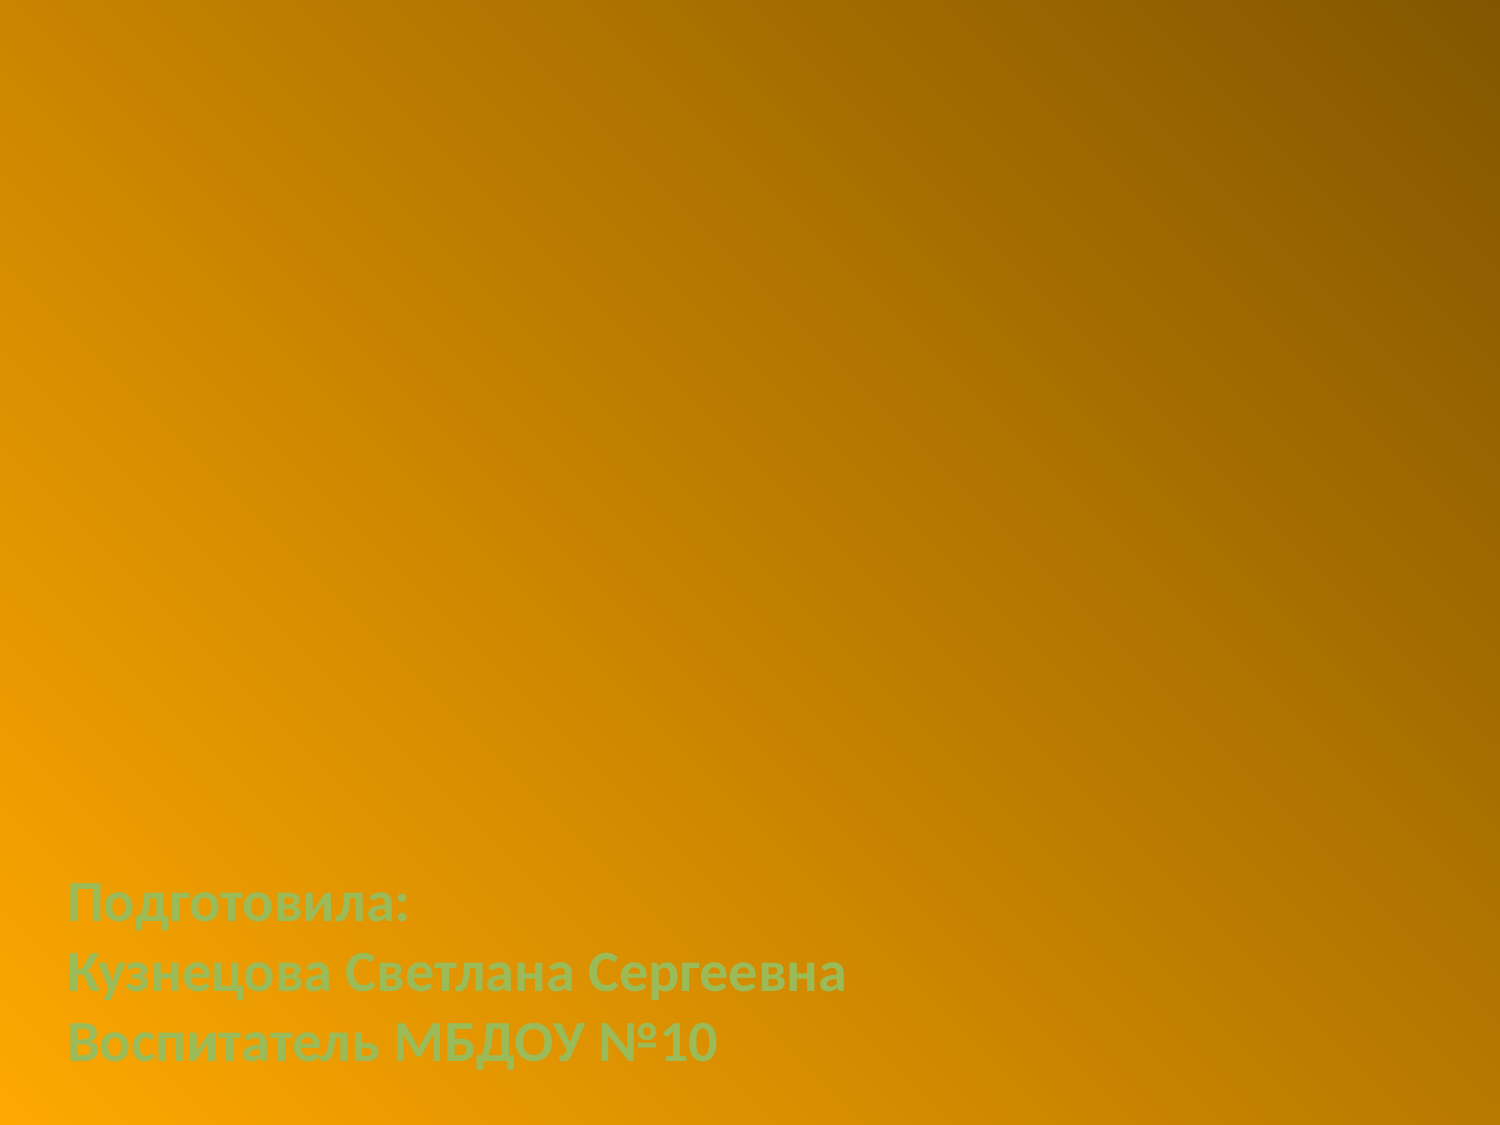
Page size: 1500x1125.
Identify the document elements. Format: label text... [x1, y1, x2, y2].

text_box Подготовила: Кузнецова Светлана Сергеевна Воспитатель МБДОУ №10 [52, 855, 863, 1081]
